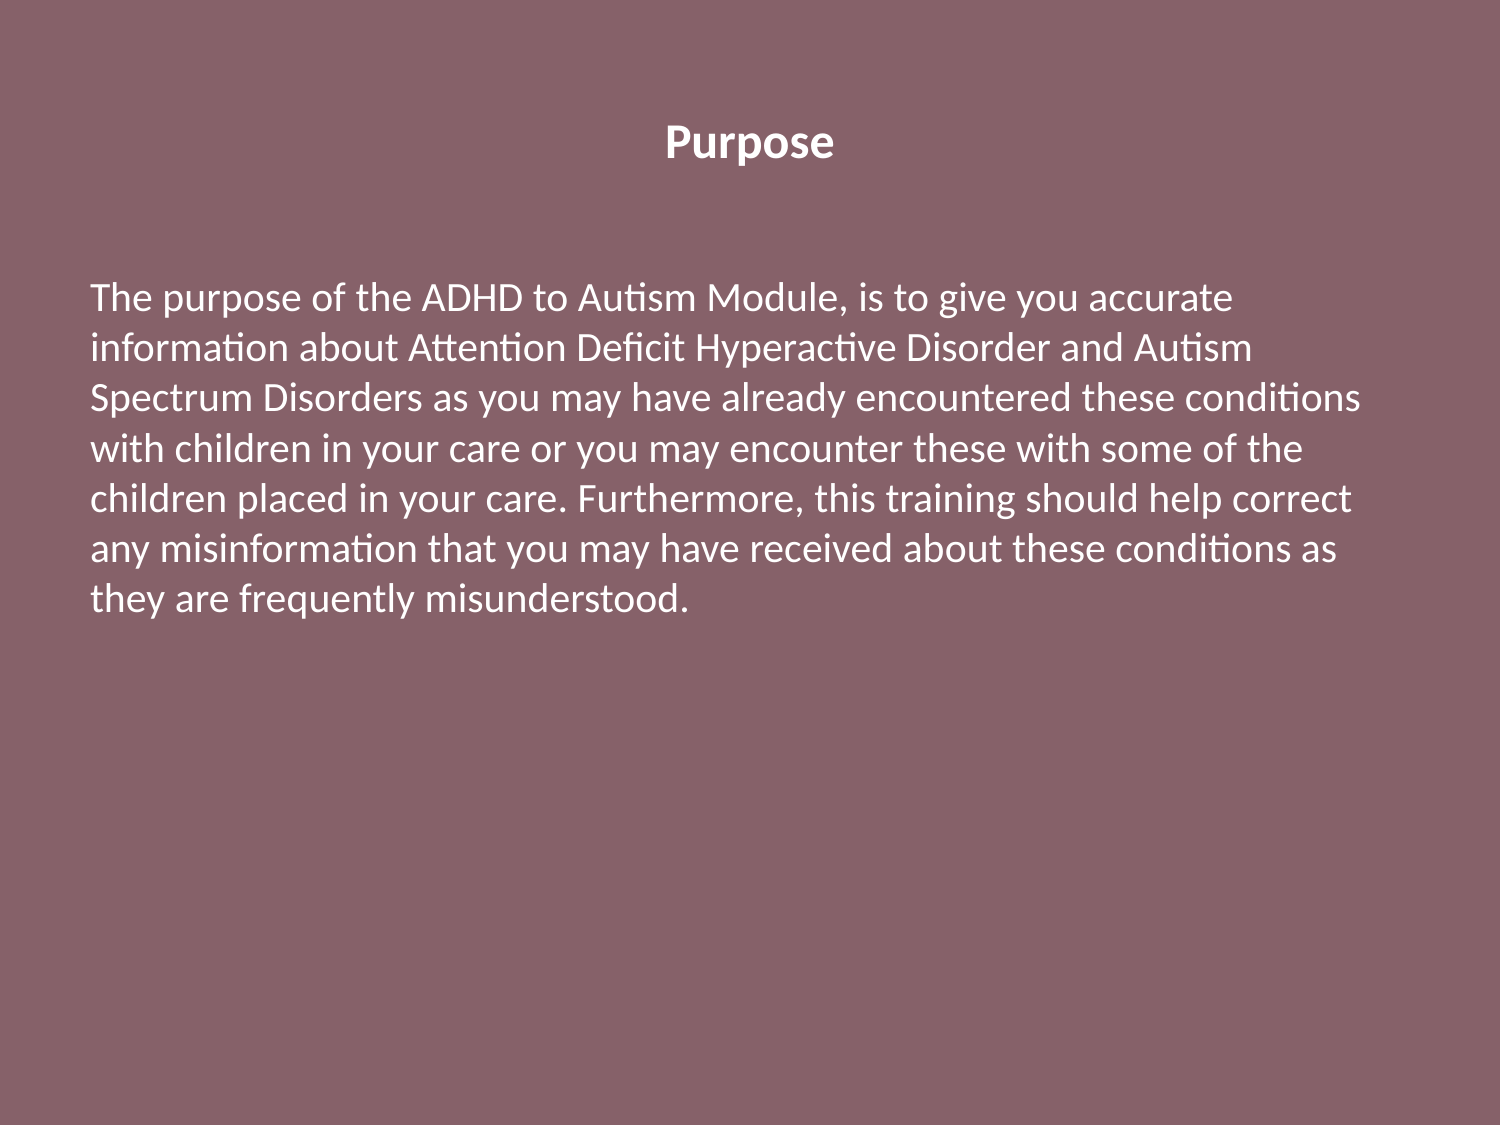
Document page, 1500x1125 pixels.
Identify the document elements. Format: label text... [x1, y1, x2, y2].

title Purpose [75, 45, 1425, 233]
list The purpose of the ADHD to Autism Module, is to give you accurate information about Attention Deficit Hyperactive Disorder and Autism Spectrum Disorders as you may have already encountered these conditions with children in your care or you may encounter these with some of the children placed in your care. Furthermore, this training should help correct any misinformation that you may have received about these conditions as they are frequently misunderstood. [75, 262, 1425, 1005]
